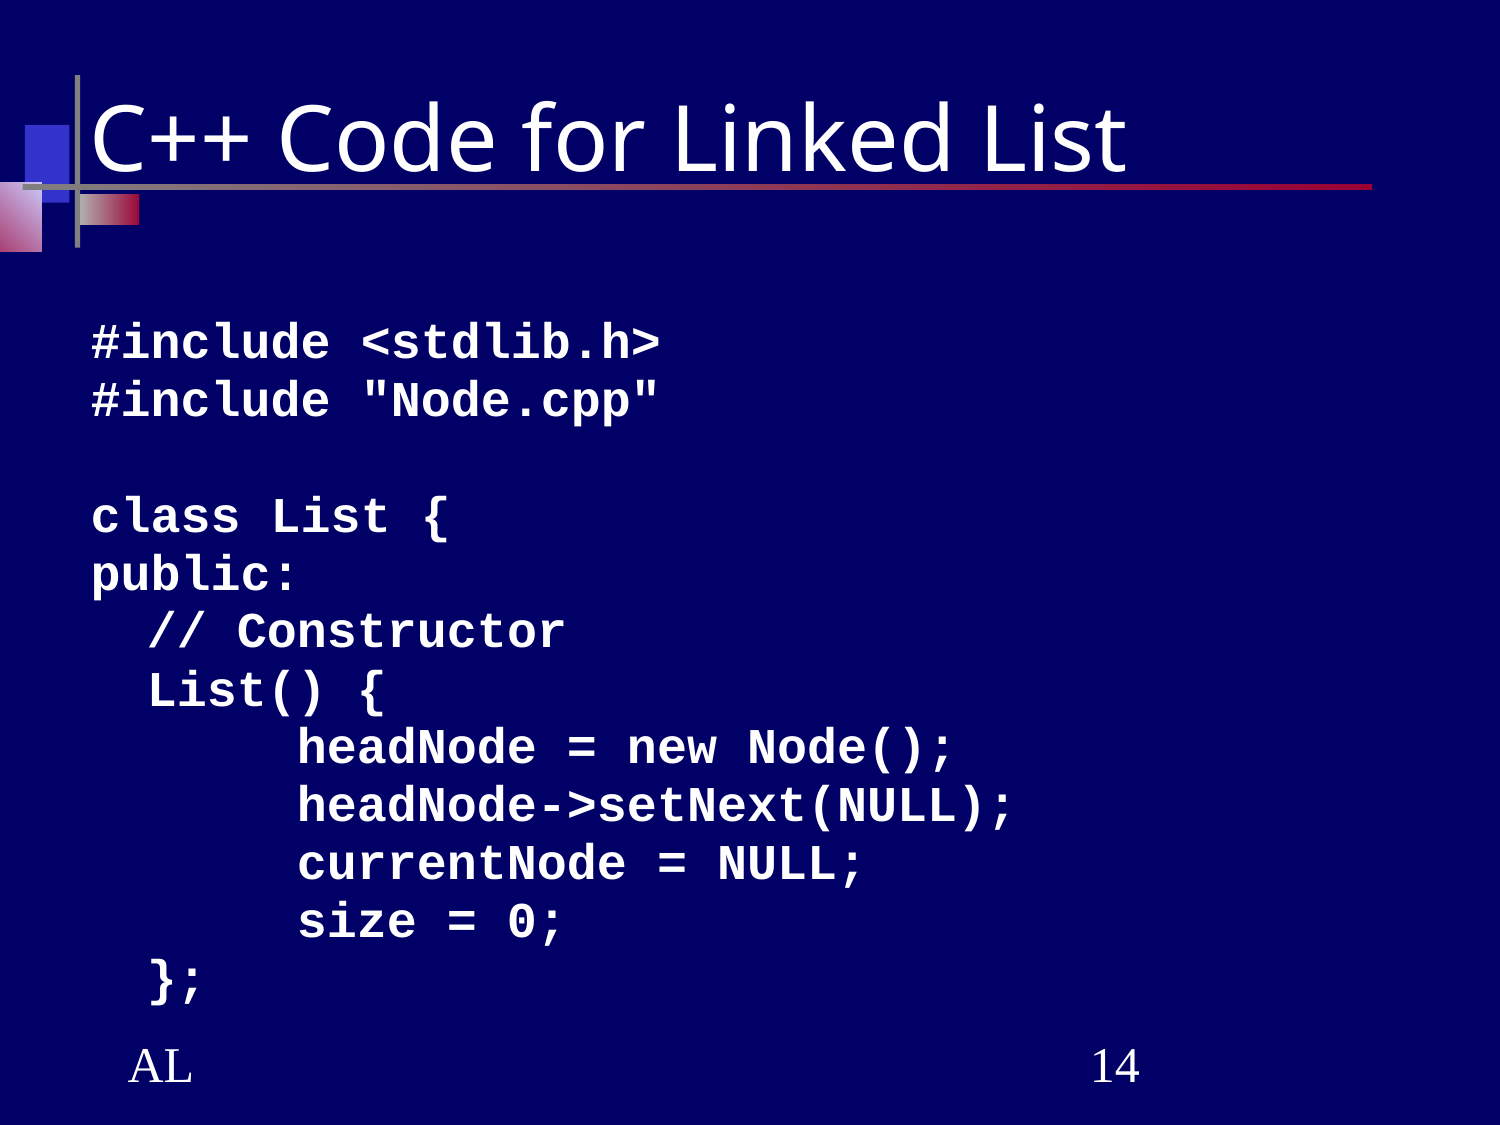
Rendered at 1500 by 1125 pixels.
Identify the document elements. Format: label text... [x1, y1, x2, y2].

title C++ Code for Linked List [74, 59, 1425, 210]
slide_number AL [112, 1063, 425, 1100]
slide_number ‹#› [1074, 1063, 1388, 1100]
list #include <stdlib.h> #include "Node.cpp" class List { public: // Constructor List() { headNode = new Node(); headNode->setNext(NULL); currentNode = NULL; size = 0; }; [75, 312, 1425, 1063]
